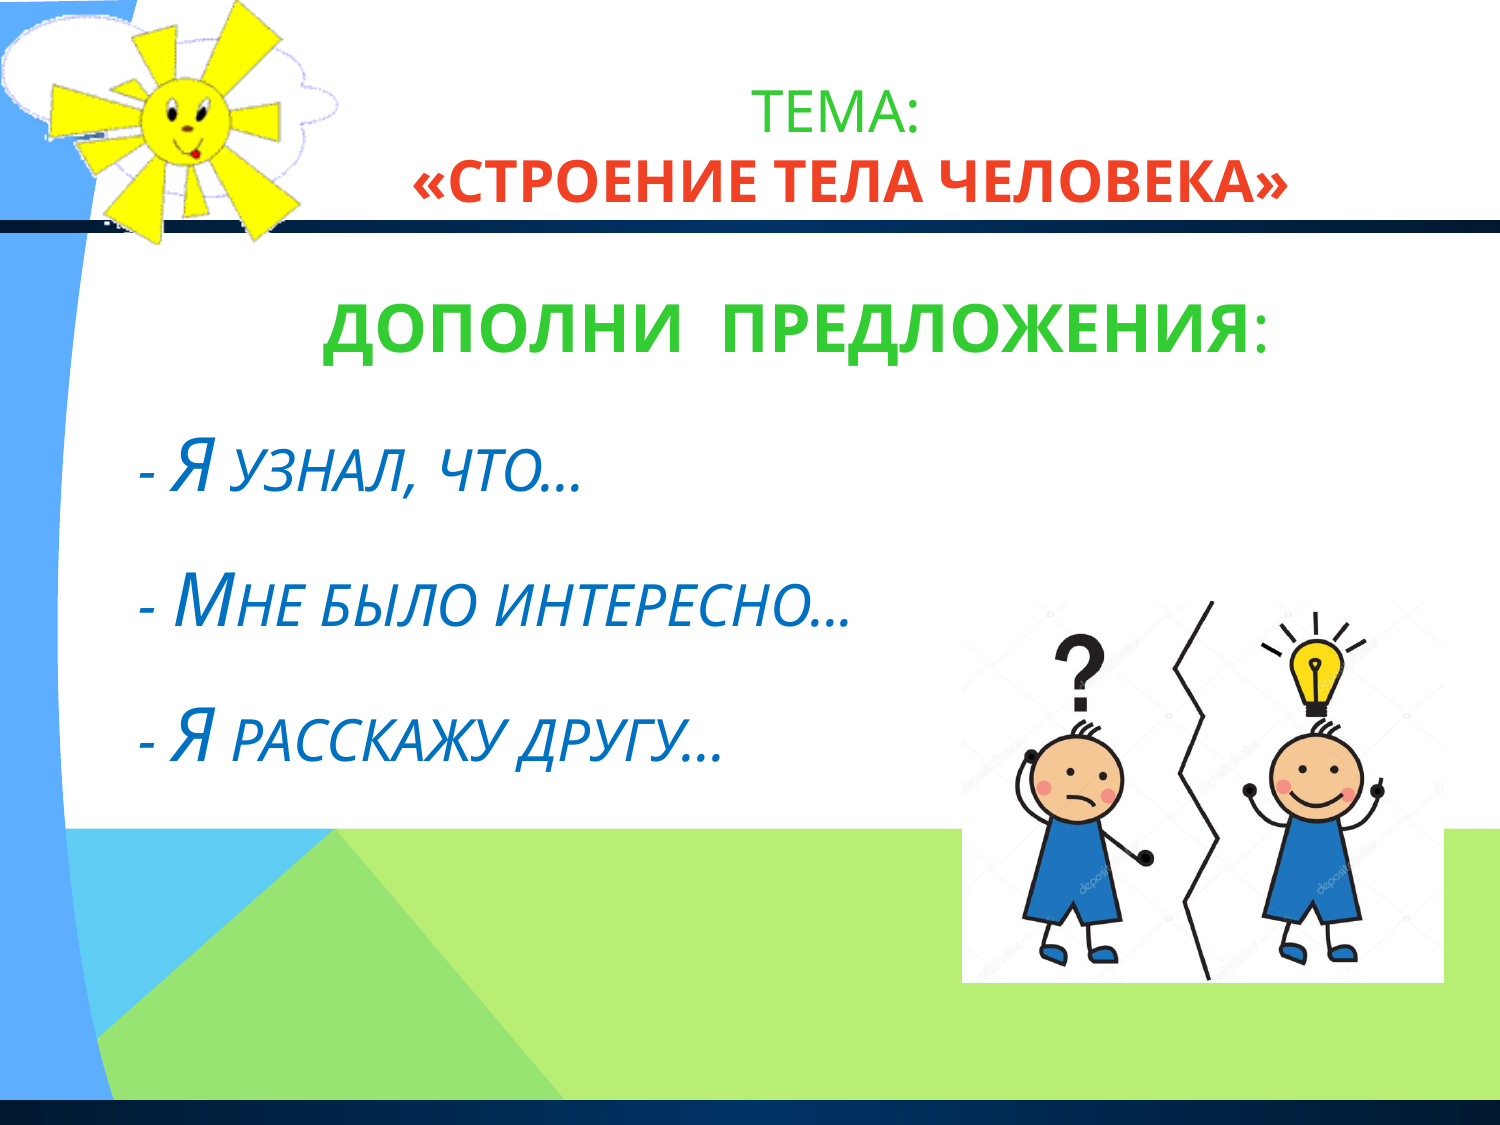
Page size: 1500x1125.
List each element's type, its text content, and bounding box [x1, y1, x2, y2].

text_box - Я узнал, что… - Мне было интересно... - Я расскажу другу... [123, 258, 1442, 899]
picture [0, 0, 361, 249]
text_box ДОПОЛНИ ПРЕДЛОЖЕНИЯ: [206, 278, 1388, 374]
text_box тема: «Строение тела человека» [127, 80, 1500, 278]
picture [961, 600, 1444, 984]
